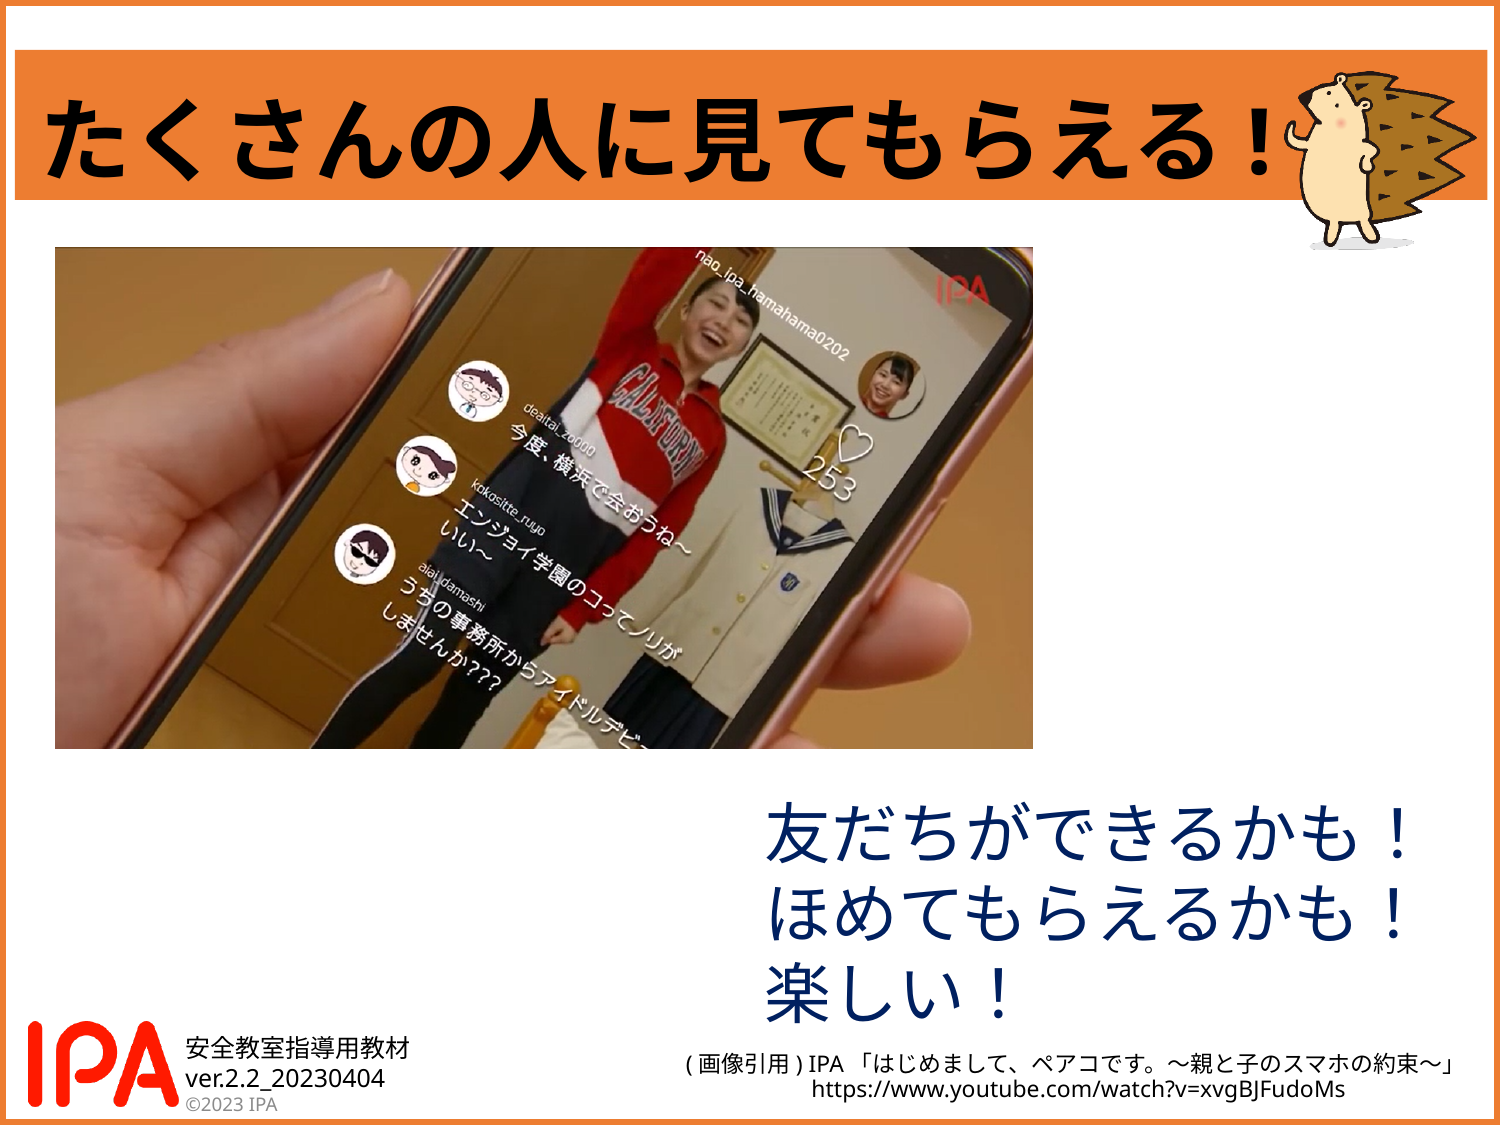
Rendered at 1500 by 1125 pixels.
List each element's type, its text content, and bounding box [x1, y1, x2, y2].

picture [28, 1021, 179, 1107]
text_box たくさんの人に見てもらえる! [24, 75, 1366, 201]
picture [1284, 71, 1477, 250]
text_box 友だちができるかも！ ほめてもらえるかも！ 楽しい！ [749, 784, 1500, 995]
text_box (画像引用) IPA「はじめまして、ペアコです。～親と子のスマホの約束～」 https://www.youtube.com/watch?v=xvgBJFudoMs [670, 995, 1500, 1125]
picture [55, 247, 1033, 749]
